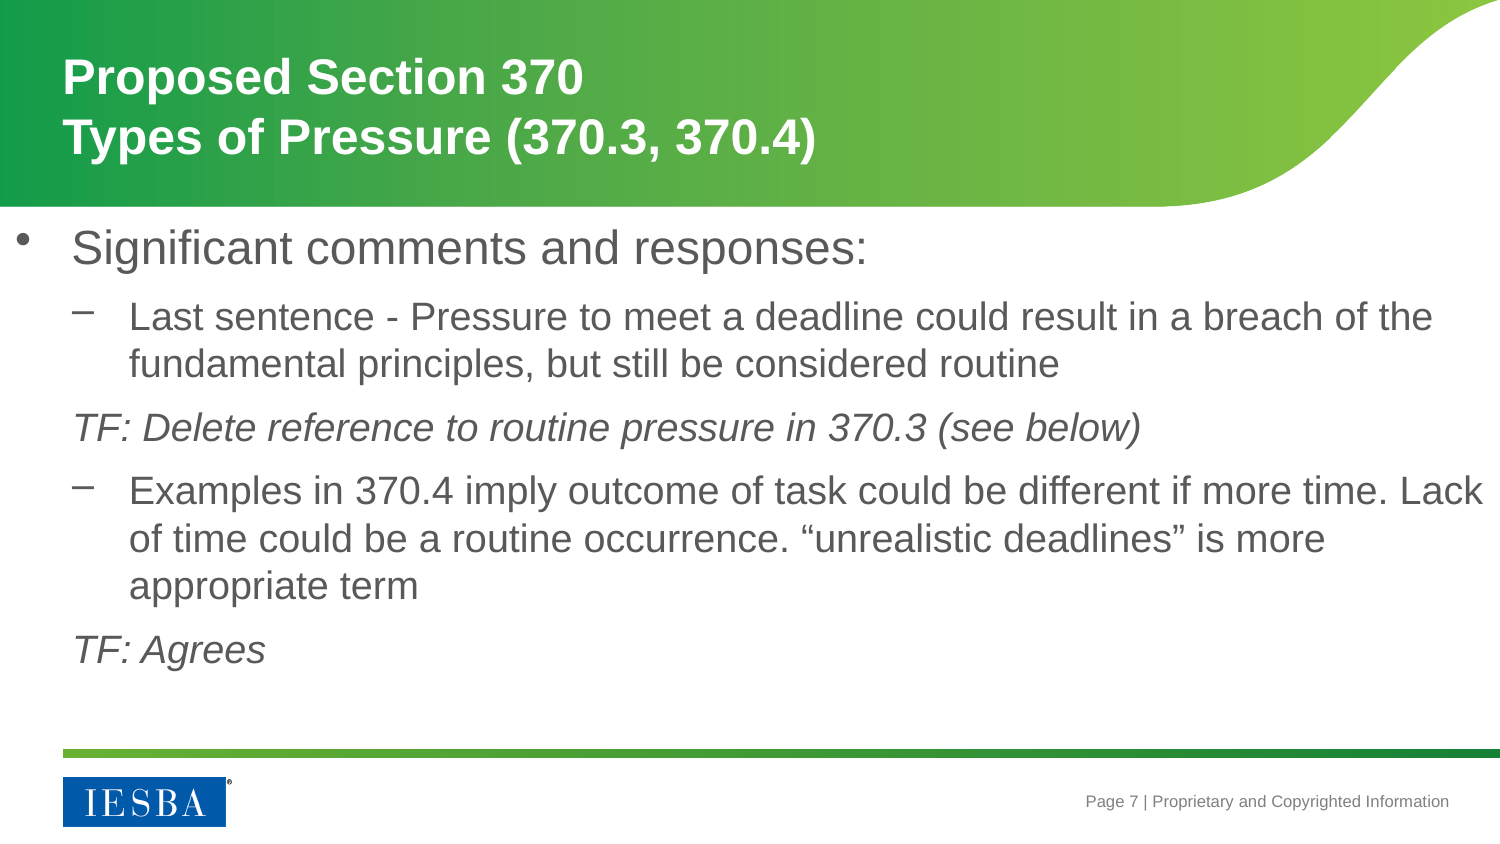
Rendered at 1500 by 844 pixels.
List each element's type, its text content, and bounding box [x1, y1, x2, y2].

list Significant comments and responses: Last sentence - Pressure to meet a deadline could result in a breach of the fundamental principles, but still be considered routine TF: Delete reference to routine pressure in 370.3 (see below) Examples in 370.4 imply outcome of task could be different if more time. Lack of time could be a routine occurrence. “unrealistic deadlines” is more appropriate term TF: Agrees [0, 209, 1500, 747]
title Proposed Section 370 Types of Pressure (370.3, 370.4) [62, 71, 1300, 138]
picture [63, 777, 232, 827]
picture [0, 0, 1500, 207]
